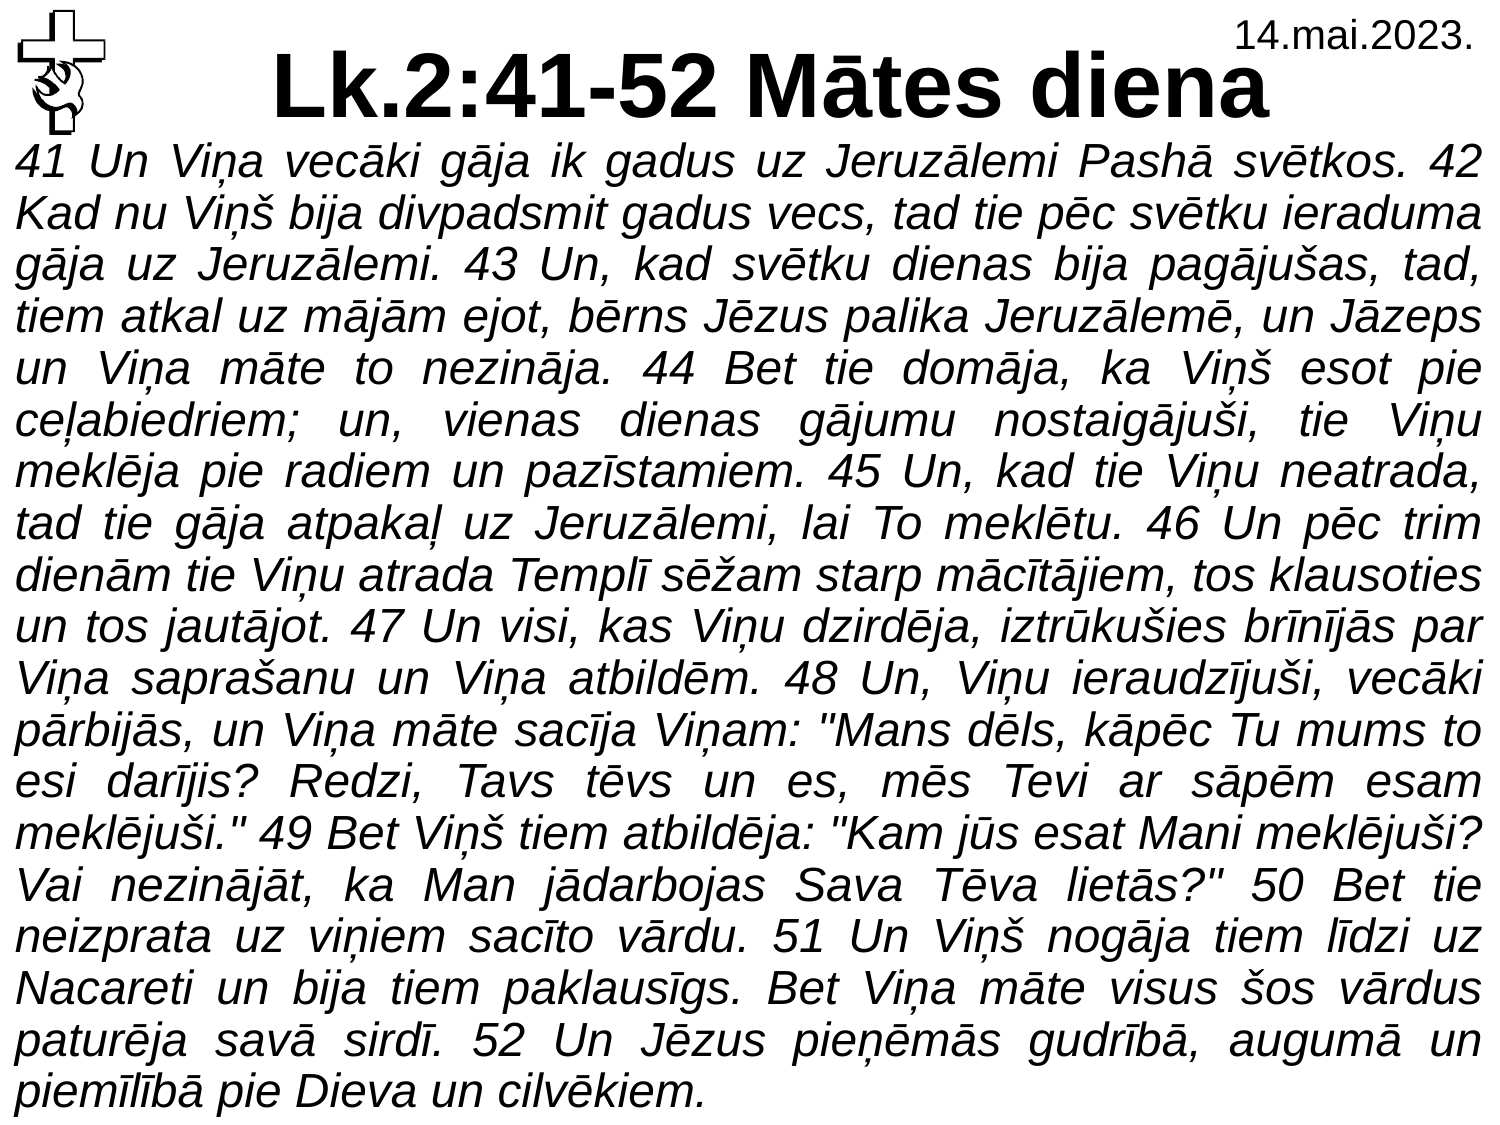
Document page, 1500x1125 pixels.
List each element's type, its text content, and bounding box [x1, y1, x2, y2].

text_box 41 Un Viņa vecāki gāja ik gadus uz Jeruzālemi Pashā svētkos. 42 Kad nu Viņš bija divpadsmit gadus vecs, tad tie pēc svētku ieraduma gāja uz Jeruzālemi. 43 Un, kad svētku dienas bija pagājušas, tad, tiem atkal uz mājām ejot, bērns Jēzus palika Jeruzālemē, un Jāzeps un Viņa māte to nezināja. 44 Bet tie domāja, ka Viņš esot pie ceļabiedriem; un, vienas dienas gājumu nostaigājuši, tie Viņu meklēja pie radiem un pazīstamiem. 45 Un, kad tie Viņu neatrada, tad tie gāja atpakaļ uz Jeruzālemi, lai To meklētu. 46 Un pēc trim dienām tie Viņu atrada Templī sēžam starp mācītājiem, tos klausoties un tos jautājot. 47 Un visi, kas Viņu dzirdēja, iztrūkušies brīnījās par Viņa saprašanu un Viņa atbildēm. 48 Un, Viņu ieraudzījuši, vecāki pārbijās, un Viņa māte sacīja Viņam: "Mans dēls, kāpēc Tu mums to esi darījis? Redzi, Tavs tēvs un es, mēs Tevi ar sāpēm esam meklējuši." 49 Bet Viņš tiem atbildēja: "Kam jūs esat Mani meklējuši? Vai nezinājāt, ka Man jādarbojas Sava Tēva lietās?" 50 Bet tie neizprata uz viņiem sacīto vārdu. 51 Un Viņš nogāja tiem līdzi uz Nacareti un bija tiem paklausīgs. Bet Viņa māte visus šos vārdus paturēja savā sirdī. 52 Un Jēzus pieņēmās gudrībā, augumā un piemīlībā pie Dieva un cilvēkiem. [0, 128, 1500, 1125]
title Lk.2:41-52 Mātes diena [111, 20, 1442, 128]
picture [17, 9, 106, 136]
text_box 14.mai.2023. [1218, 0, 1500, 65]
